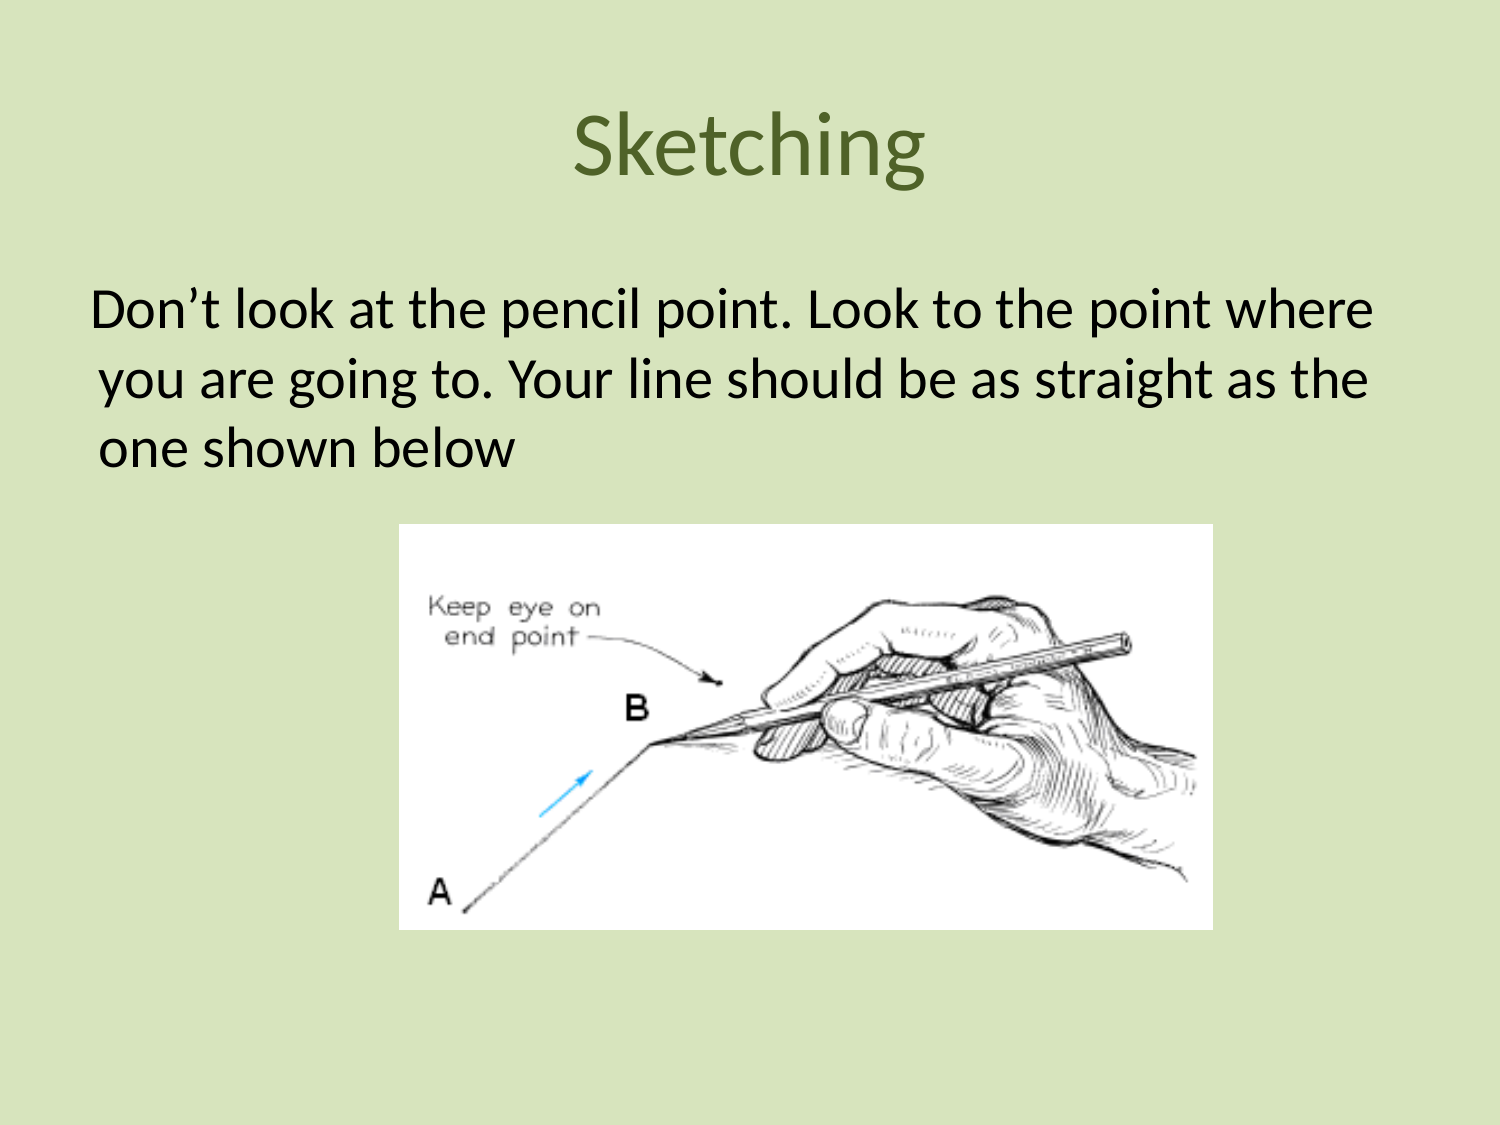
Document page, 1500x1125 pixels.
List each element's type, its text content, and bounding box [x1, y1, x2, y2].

title Sketching [75, 45, 1425, 233]
list Don’t look at the pencil point. Look to the point where you are going to. Your line should be as straight as the one shown below [75, 262, 1450, 1005]
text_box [399, 524, 1213, 931]
